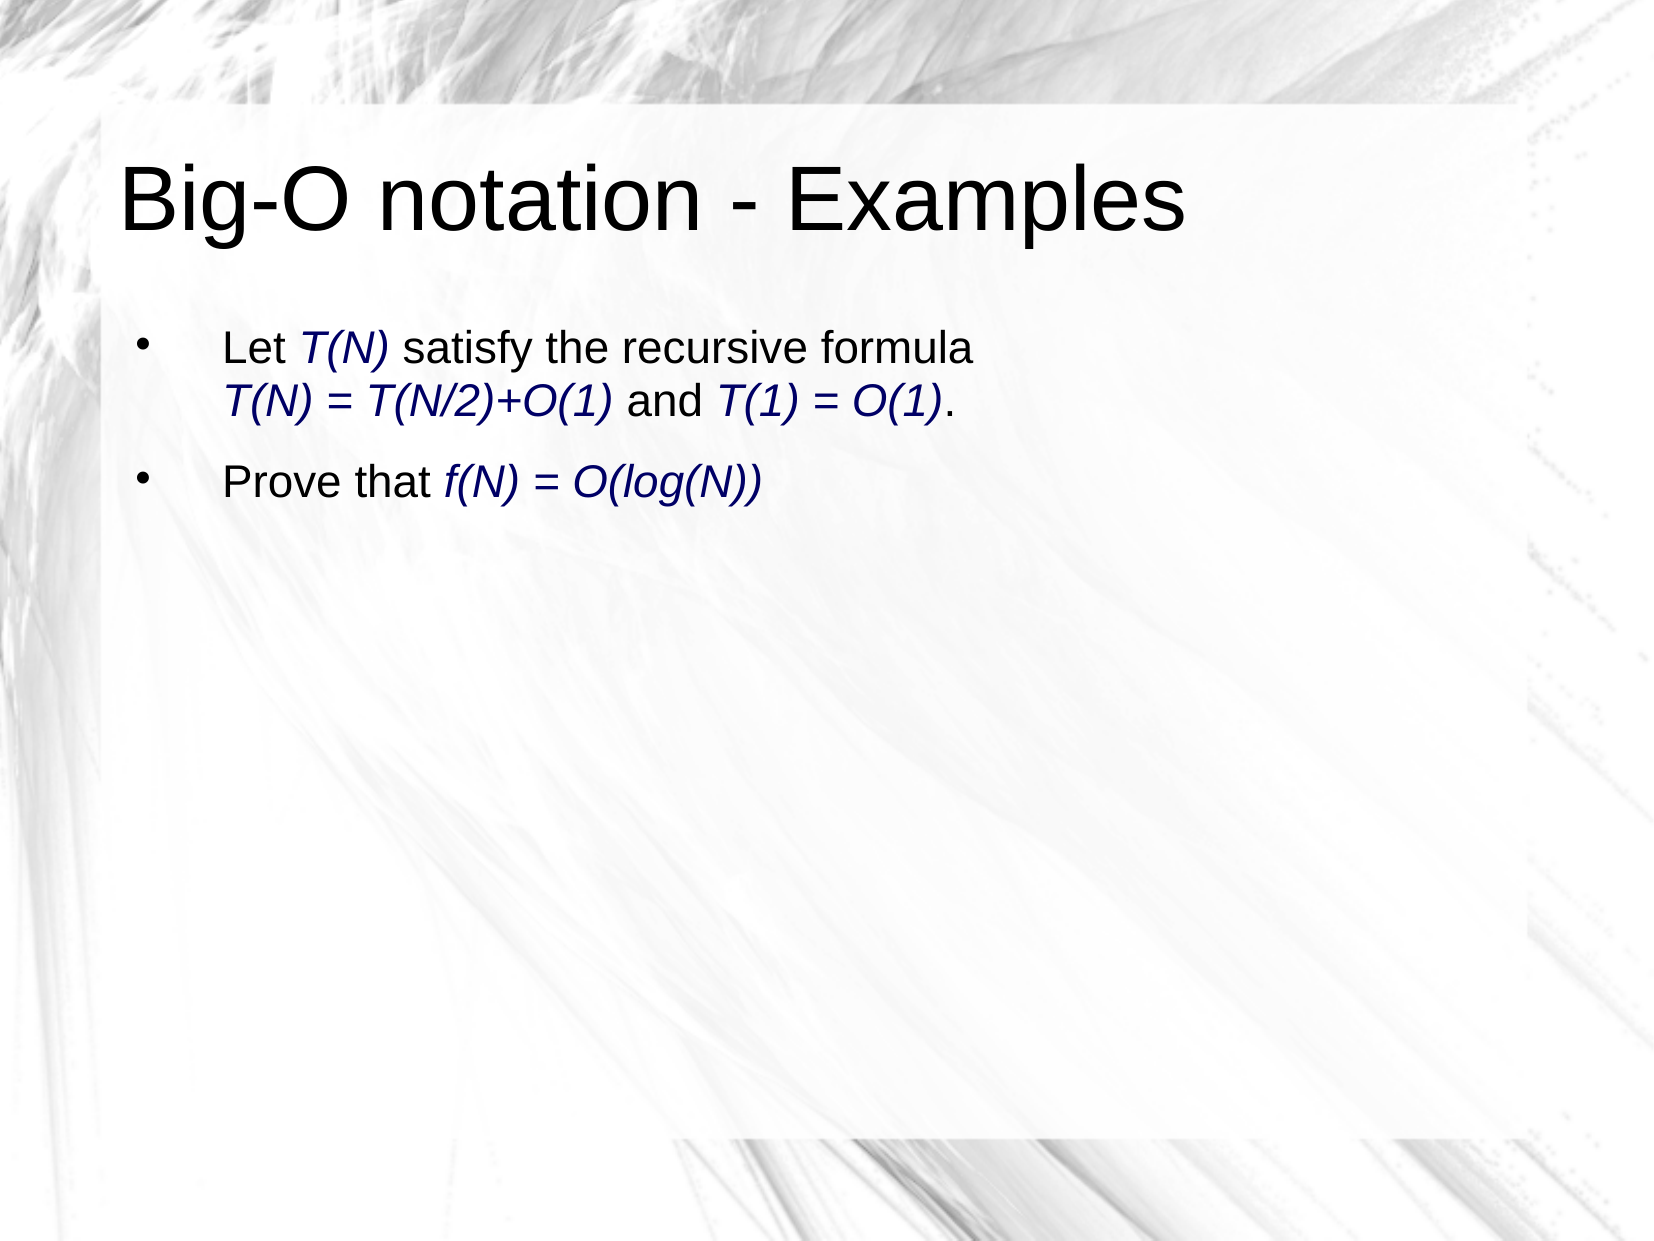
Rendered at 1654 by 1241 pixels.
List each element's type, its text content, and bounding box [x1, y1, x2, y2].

picture [0, 0, 1654, 1241]
title Big-O notation - Examples [118, 112, 1506, 281]
list Let T(N) satisfy the recursive formula T(N) = T(N/2)+O(1) and T(1) = O(1). Prove that f(N) = O(log(N)) [118, 319, 1571, 1109]
